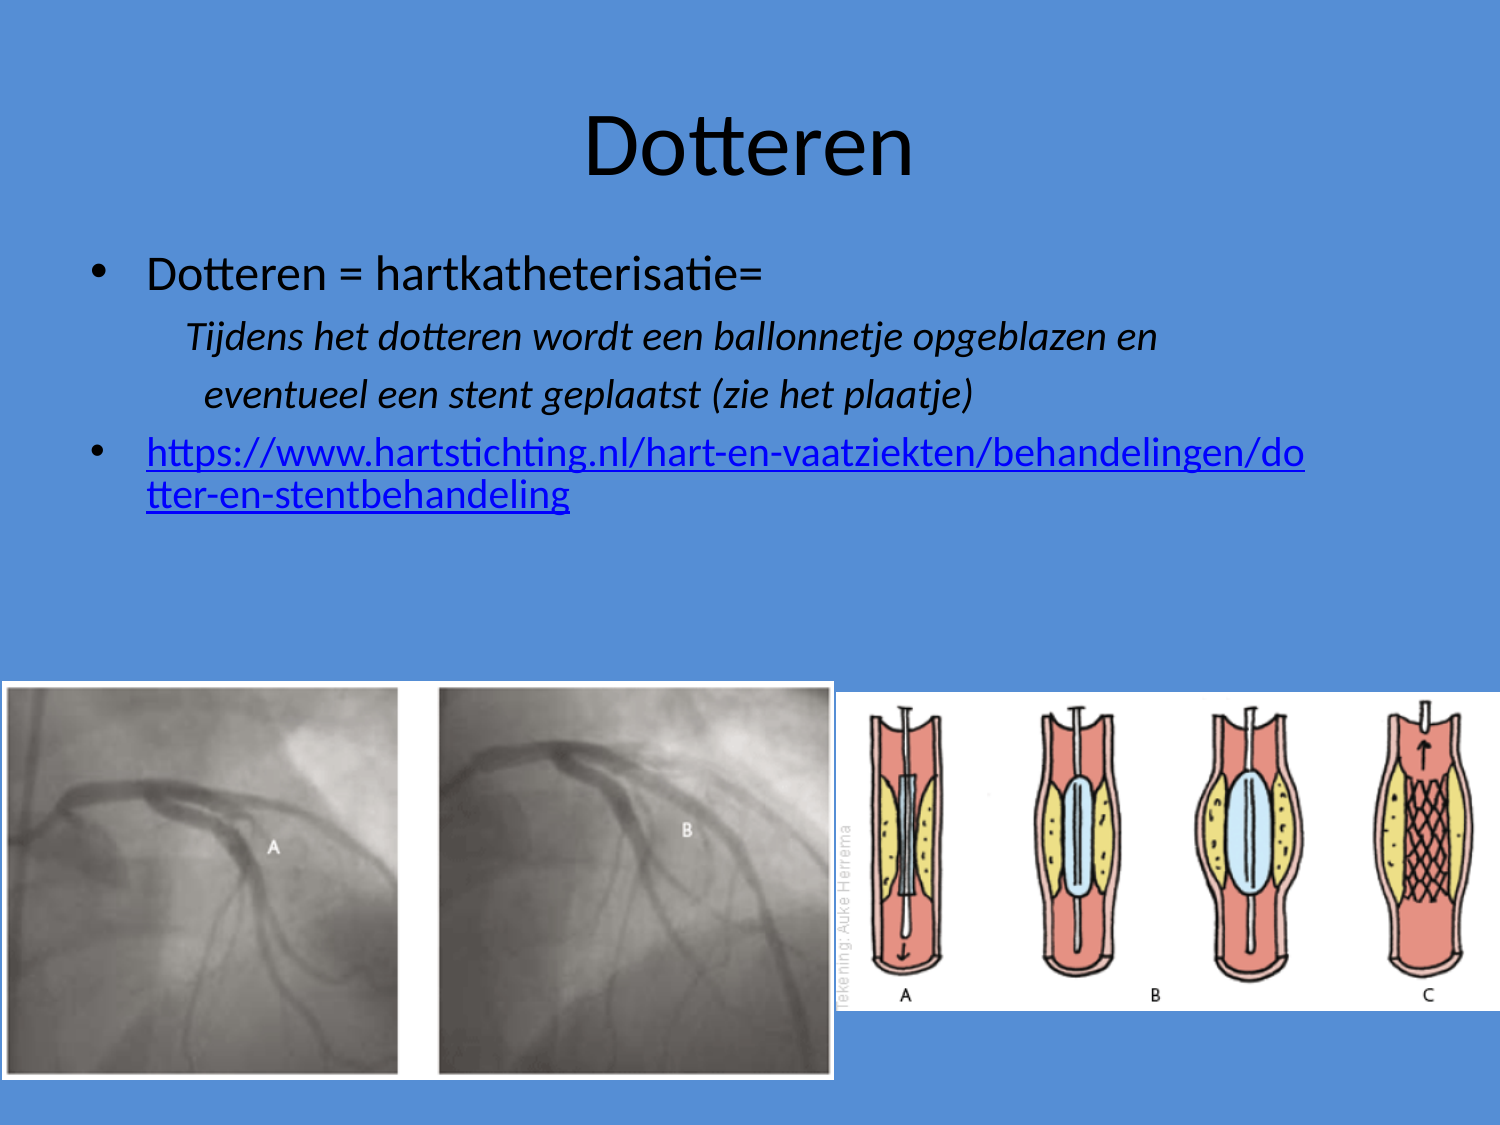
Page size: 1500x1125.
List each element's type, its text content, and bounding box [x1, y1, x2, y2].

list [838, 692, 1500, 1012]
picture [2, 680, 834, 1081]
list Dotteren = hartkatheterisatie= Tijdens het dotteren wordt een ballonnetje opgeblazen en eventueel een stent geplaatst (zie het plaatje) https://www.hartstichting.nl/hart-en-vaatziekten/behandelingen/dotter-en-stentbehandeling [75, 232, 1329, 691]
title Dotteren [75, 45, 1425, 233]
